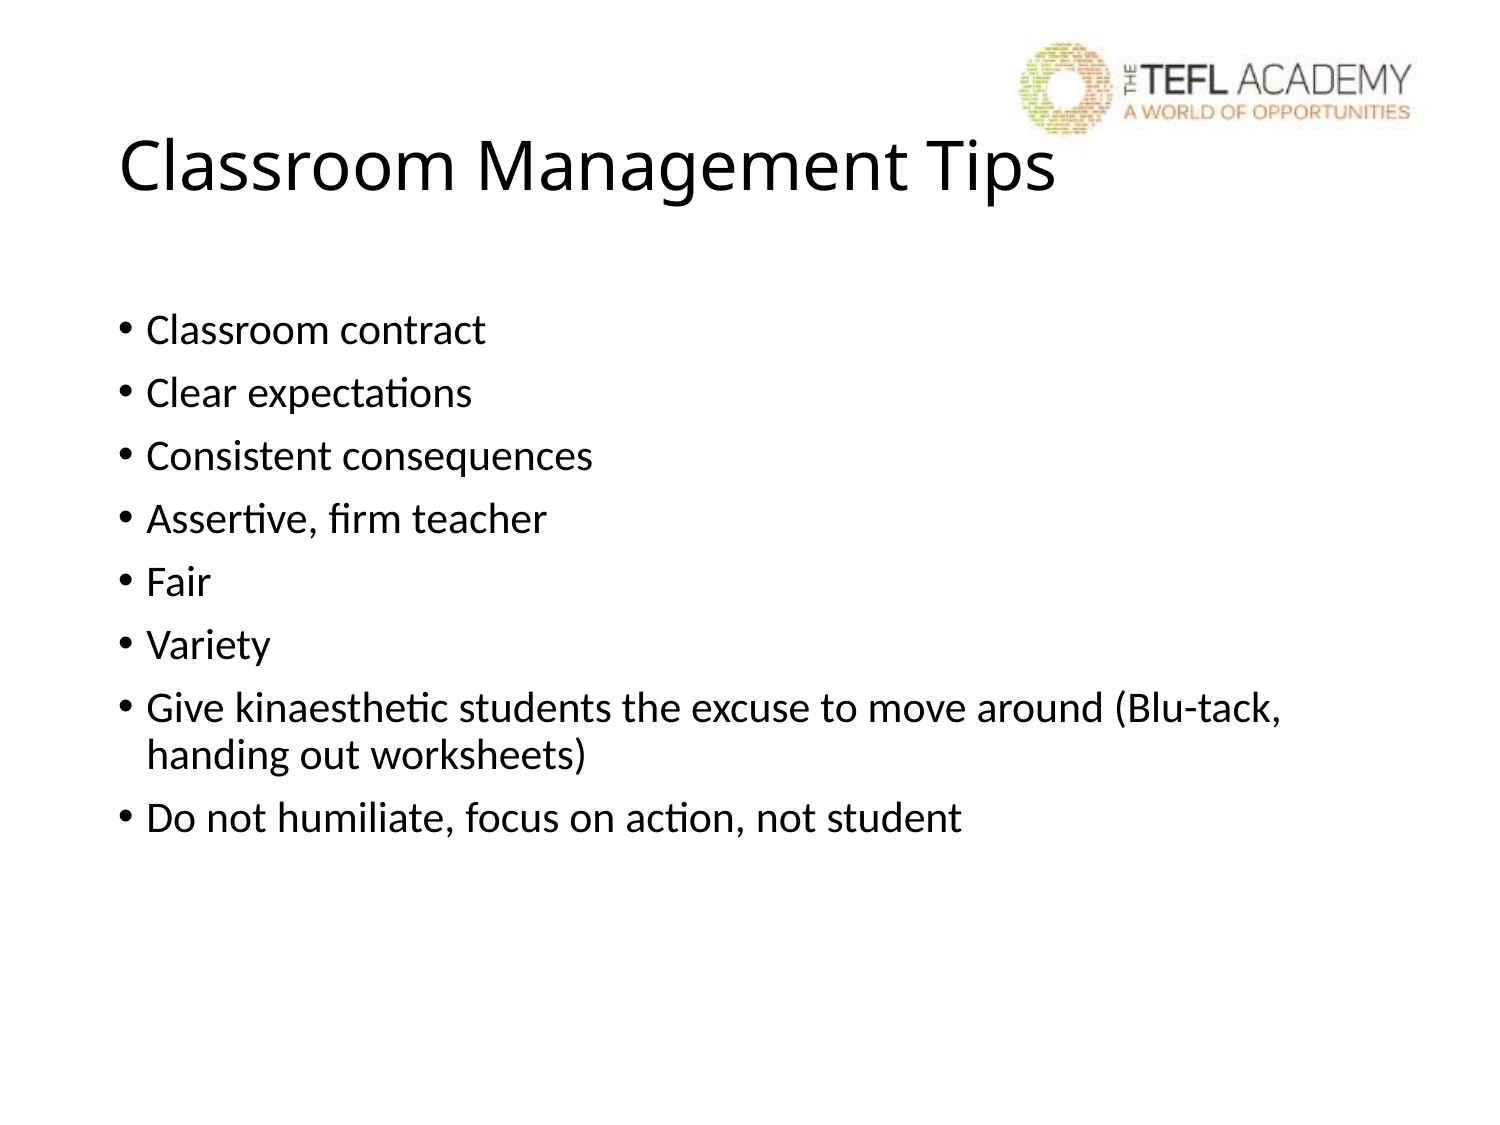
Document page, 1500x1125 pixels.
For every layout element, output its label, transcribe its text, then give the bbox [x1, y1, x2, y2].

picture [1002, 30, 1446, 157]
title Classroom Management Tips [103, 59, 1397, 278]
list Classroom contract Clear expectations Consistent consequences Assertive, firm teacher Fair Variety Give kinaesthetic students the excuse to move around (Blu-tack, handing out worksheets) Do not humiliate, focus on action, not student [103, 299, 1397, 1014]
